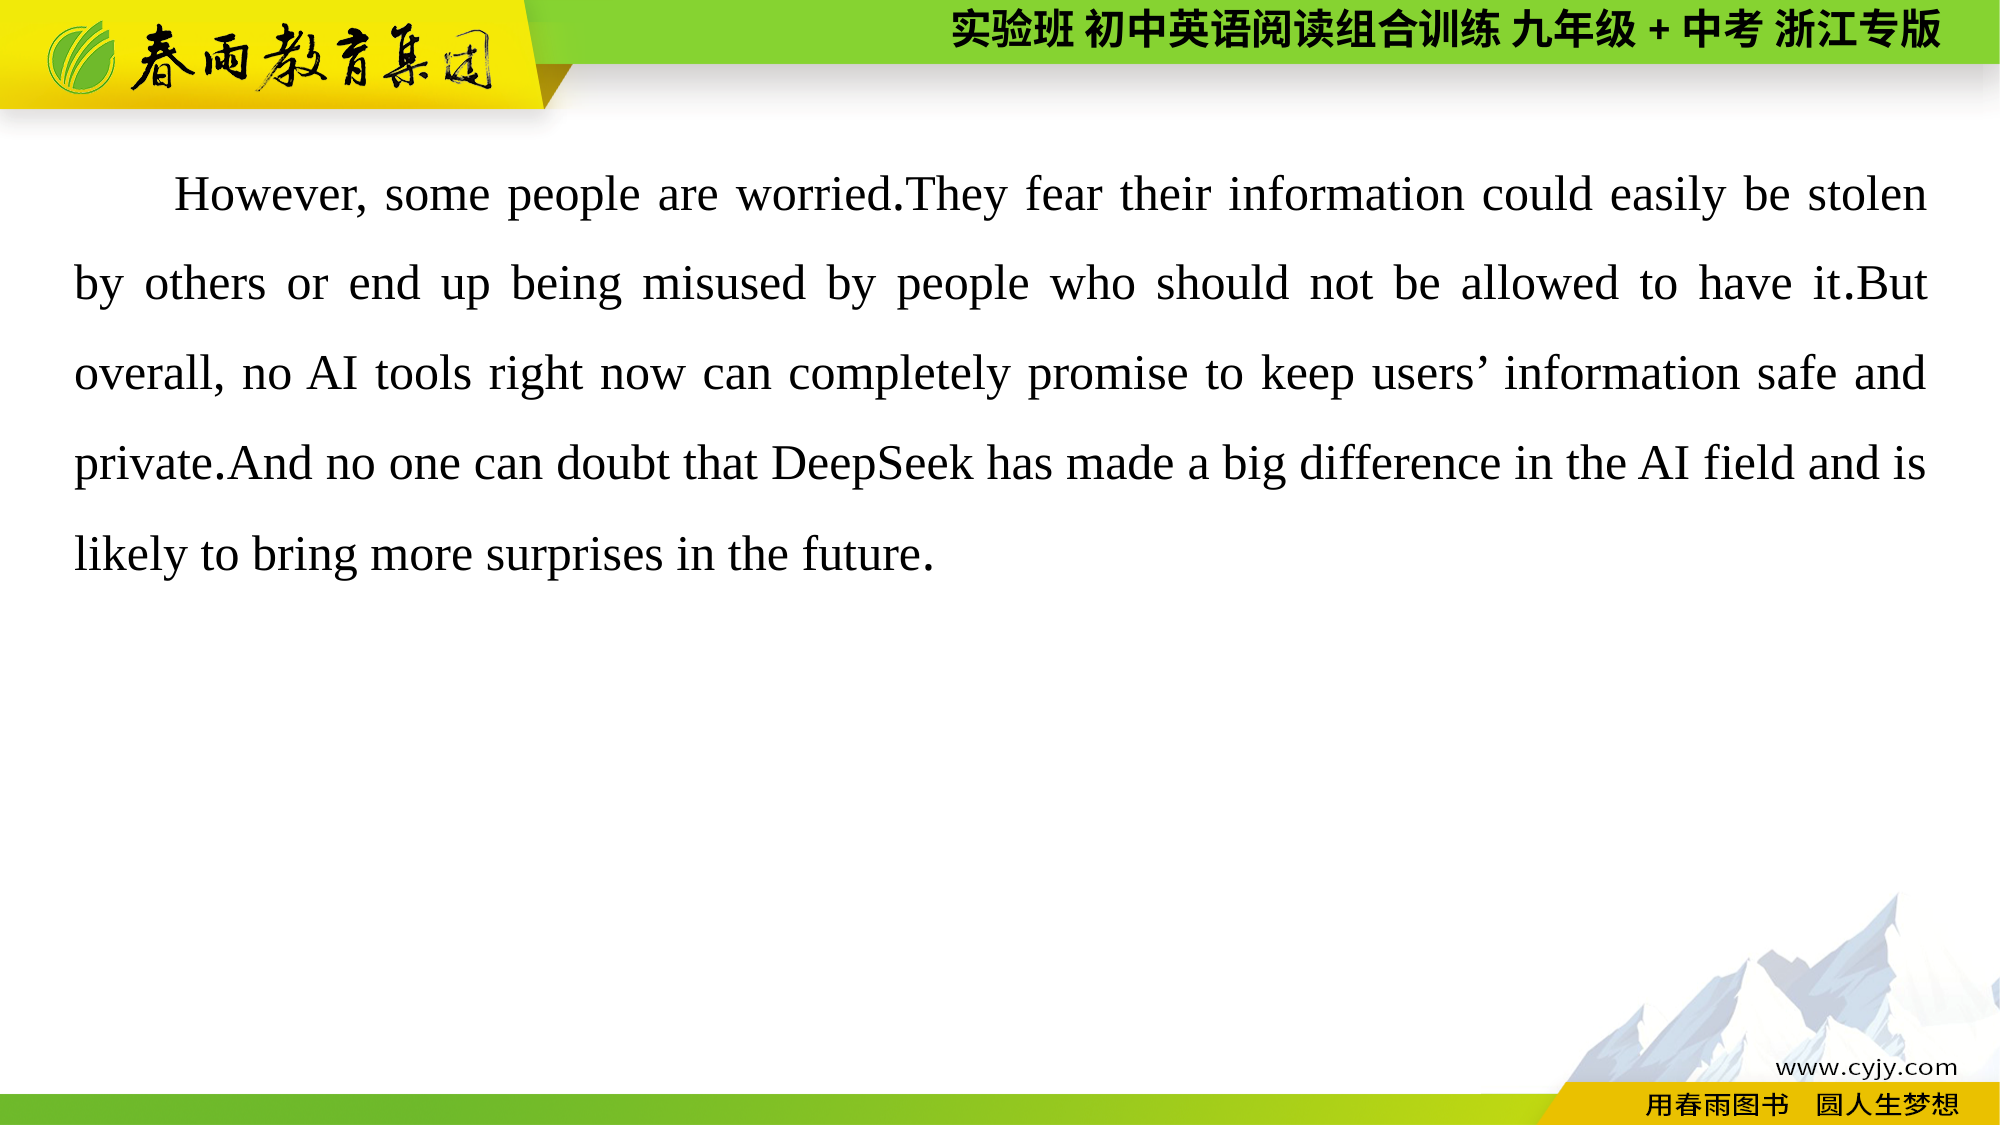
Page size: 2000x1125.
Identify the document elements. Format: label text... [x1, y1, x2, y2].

picture [0, 0, 2000, 1125]
list However, some people are worried.They fear their information could easily be stolen by others or end up being misused by people who should not be allowed to have it.But overall, no AI tools right now can completely promise to keep users’ information safe and private.And no one can doubt that DeepSeek has made a big difference in the AI field and is likely to bring more surprises in the future. [59, 122, 1944, 581]
